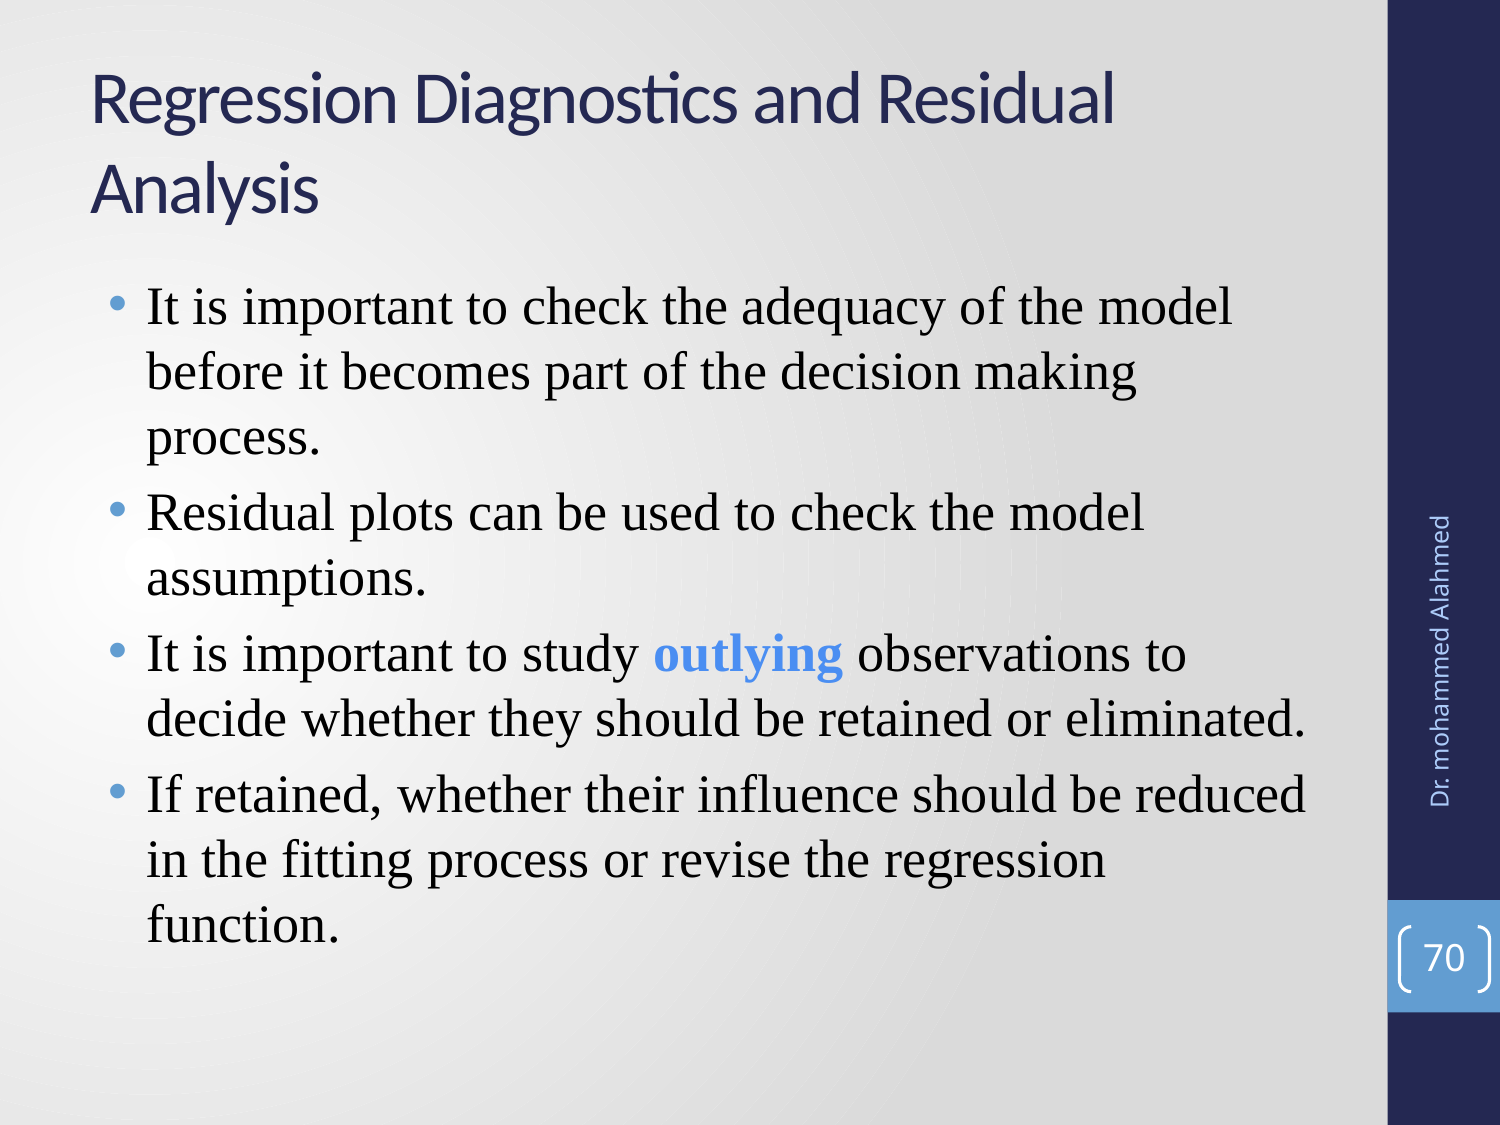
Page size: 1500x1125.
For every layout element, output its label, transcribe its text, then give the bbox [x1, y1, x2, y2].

title Regression Diagnostics and Residual Analysis [75, 45, 1375, 233]
list It is important to check the adequacy of the model before it becomes part of the decision making process. Residual plots can be used to check the model assumptions. It is important to study outlying observations to decide whether they should be retained or eliminated. If retained, whether their influence should be reduced in the fitting process or revise the regression function. [75, 262, 1325, 1050]
footer Dr. mohammed Alahmed [1408, 500, 1469, 889]
slide_number 70 [1397, 925, 1492, 994]
